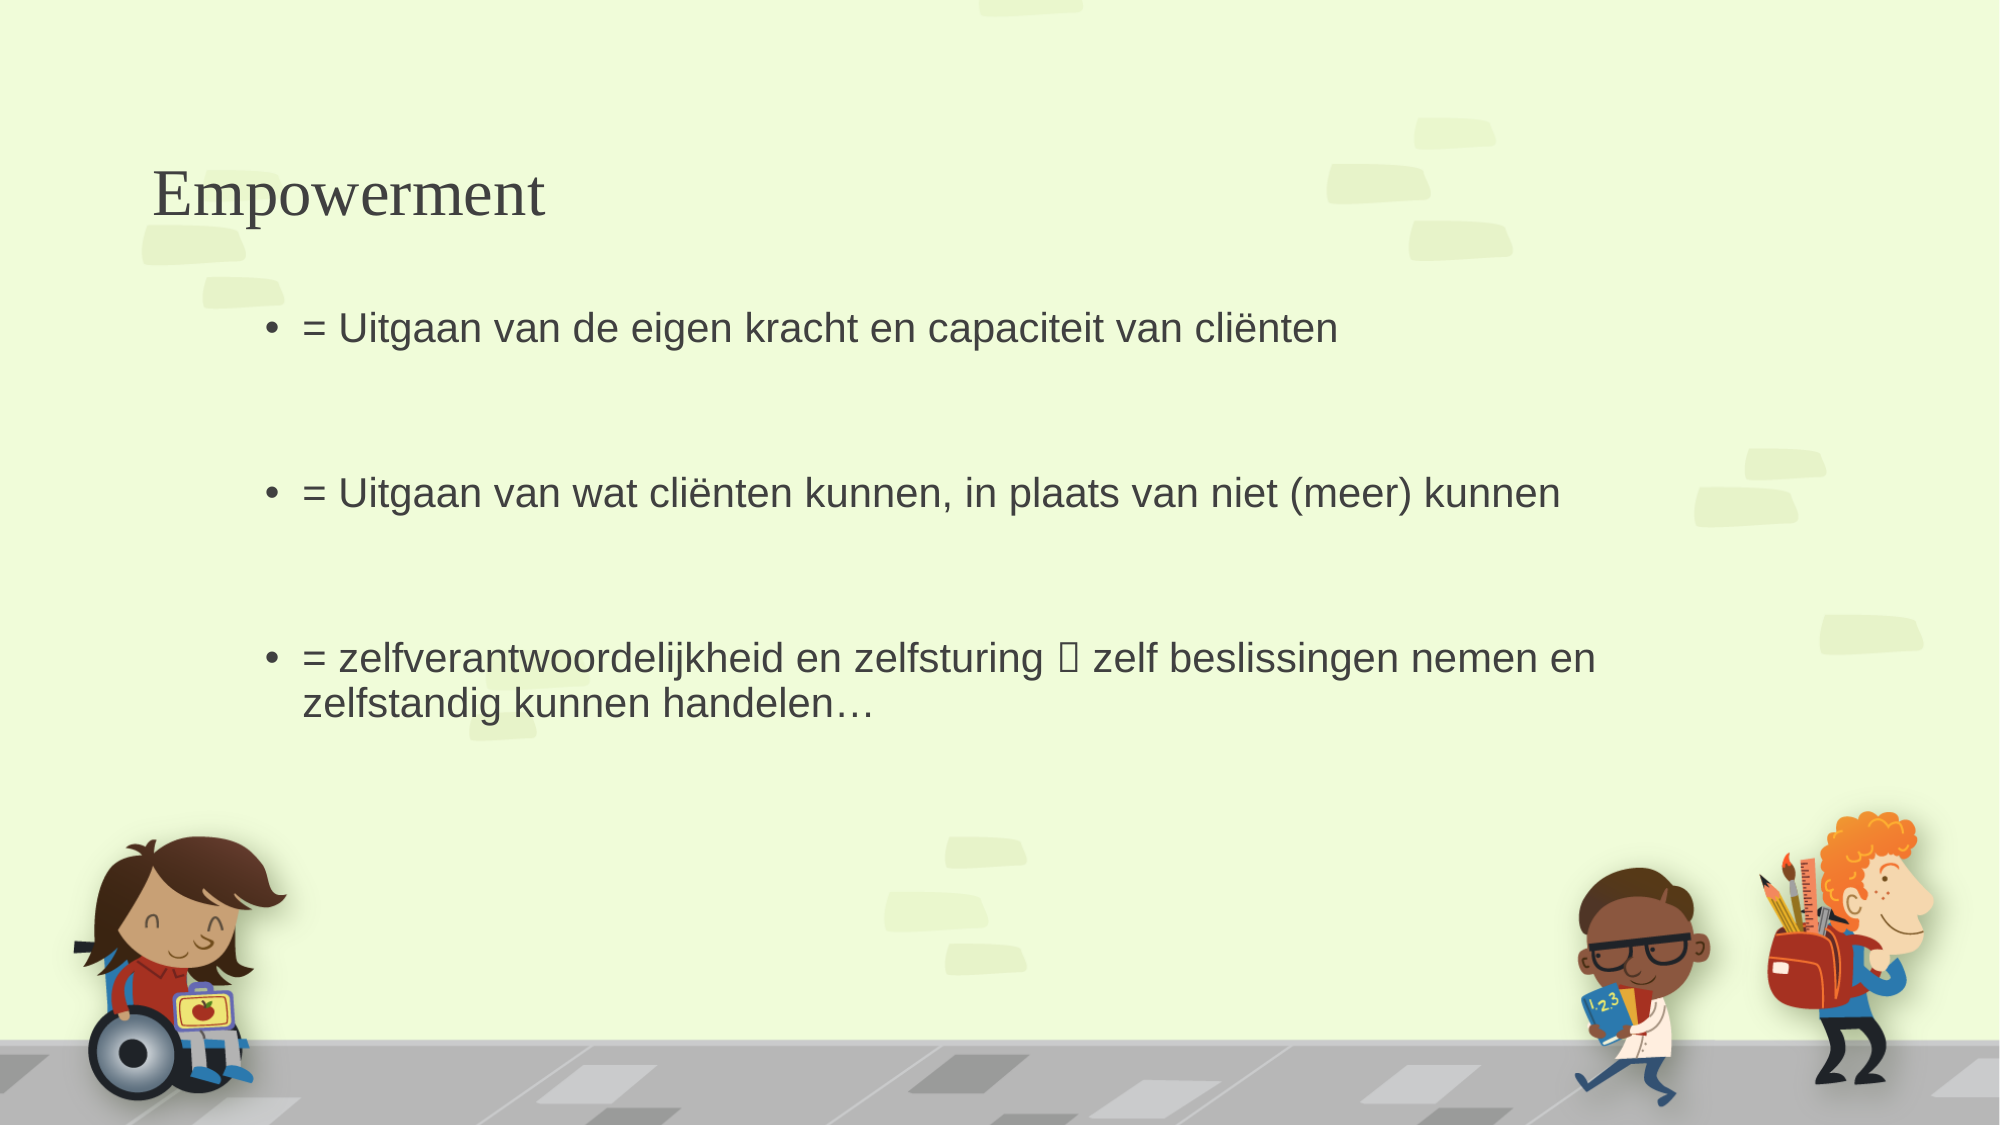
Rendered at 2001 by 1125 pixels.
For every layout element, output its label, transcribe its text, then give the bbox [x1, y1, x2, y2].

picture [0, 0, 2000, 1125]
list = Uitgaan van de eigen kracht en capaciteit van cliënten = Uitgaan van wat cliënten kunnen, in plaats van niet (meer) kunnen = zelfverantwoordelijkheid en zelfsturing  zelf beslissingen nemen en zelfstandig kunnen handelen… [249, 299, 1709, 870]
title Empowerment [137, 59, 1750, 238]
